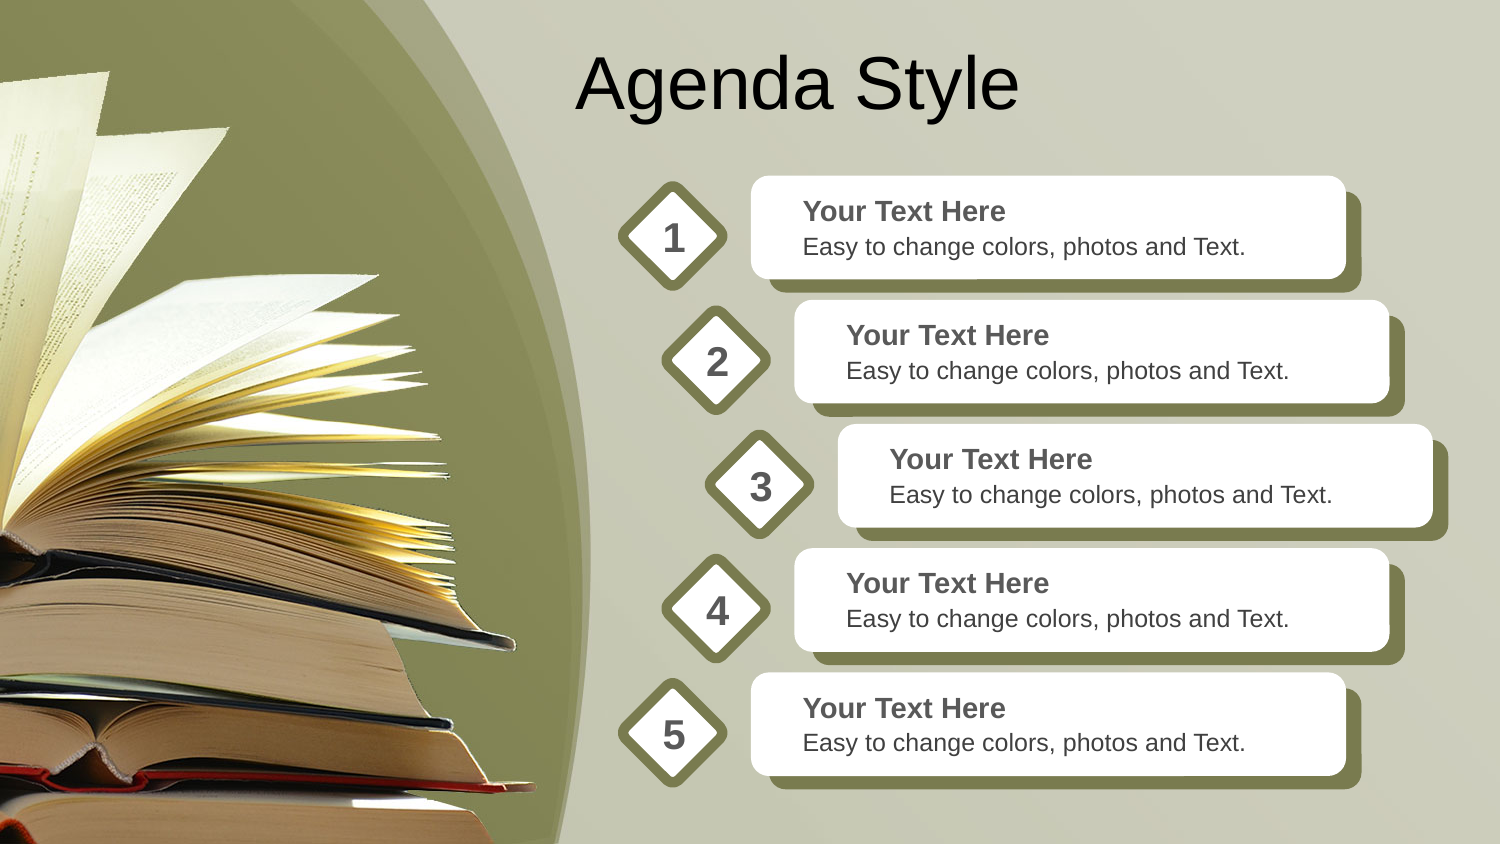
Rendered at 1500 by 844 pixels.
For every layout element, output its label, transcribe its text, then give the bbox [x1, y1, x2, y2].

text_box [634, 673, 1362, 790]
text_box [721, 425, 1449, 542]
text_box Agenda Style [560, 32, 1500, 127]
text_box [678, 300, 1406, 418]
picture [0, 0, 1500, 844]
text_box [634, 176, 1362, 293]
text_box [678, 549, 1406, 666]
